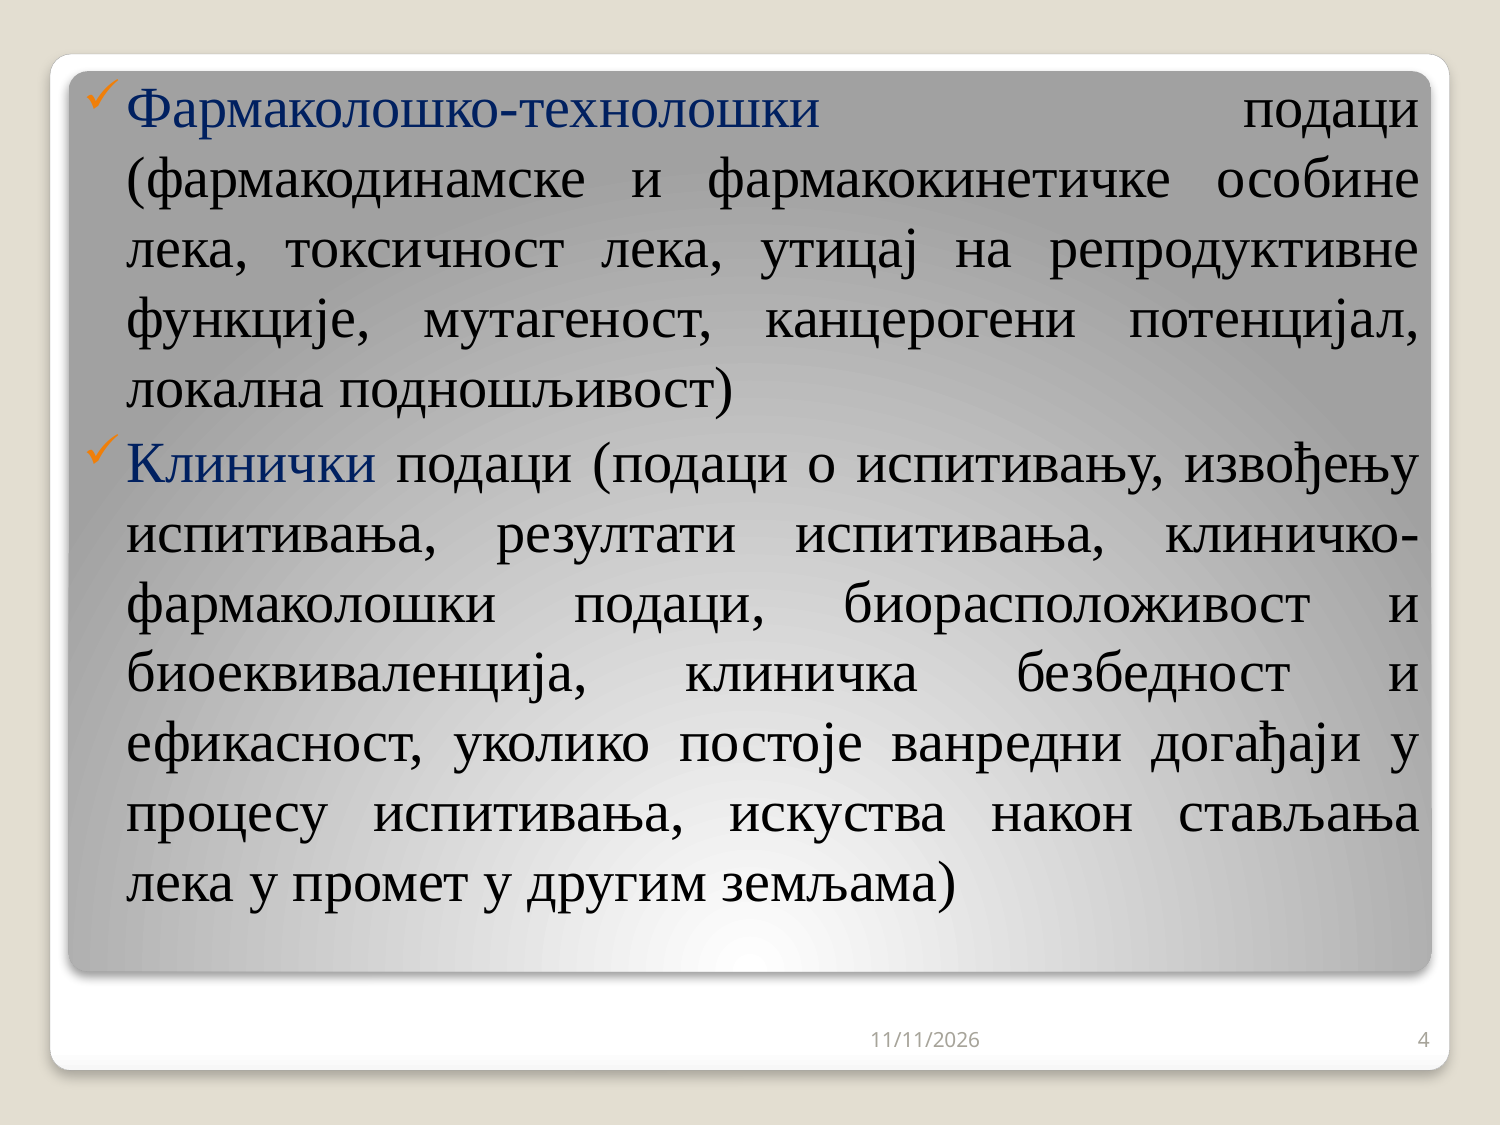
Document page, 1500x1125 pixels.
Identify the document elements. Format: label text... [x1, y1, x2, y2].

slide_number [619, 1002, 995, 1063]
list Фармаколошко-технолошки подаци (фармакодинамске и фармакокинетичке особине лека, токсичност лека, утицај на репродуктивне функције, мутагеност, канцерогени потенцијал, локална подношљивост) Клинички подаци (подаци о испитивању, извођењу испитивања, резултати испитивања, клиничко-фармаколошки подаци, биорасположивост и биоеквиваленција, клиничка безбедност и ефикасност, уколико постоје ванредни догађаји у процесу испитивања, искуства након стављања лека у промет у другим земљама) [53, 54, 1436, 1071]
slide_number 4 [1369, 1002, 1445, 1063]
